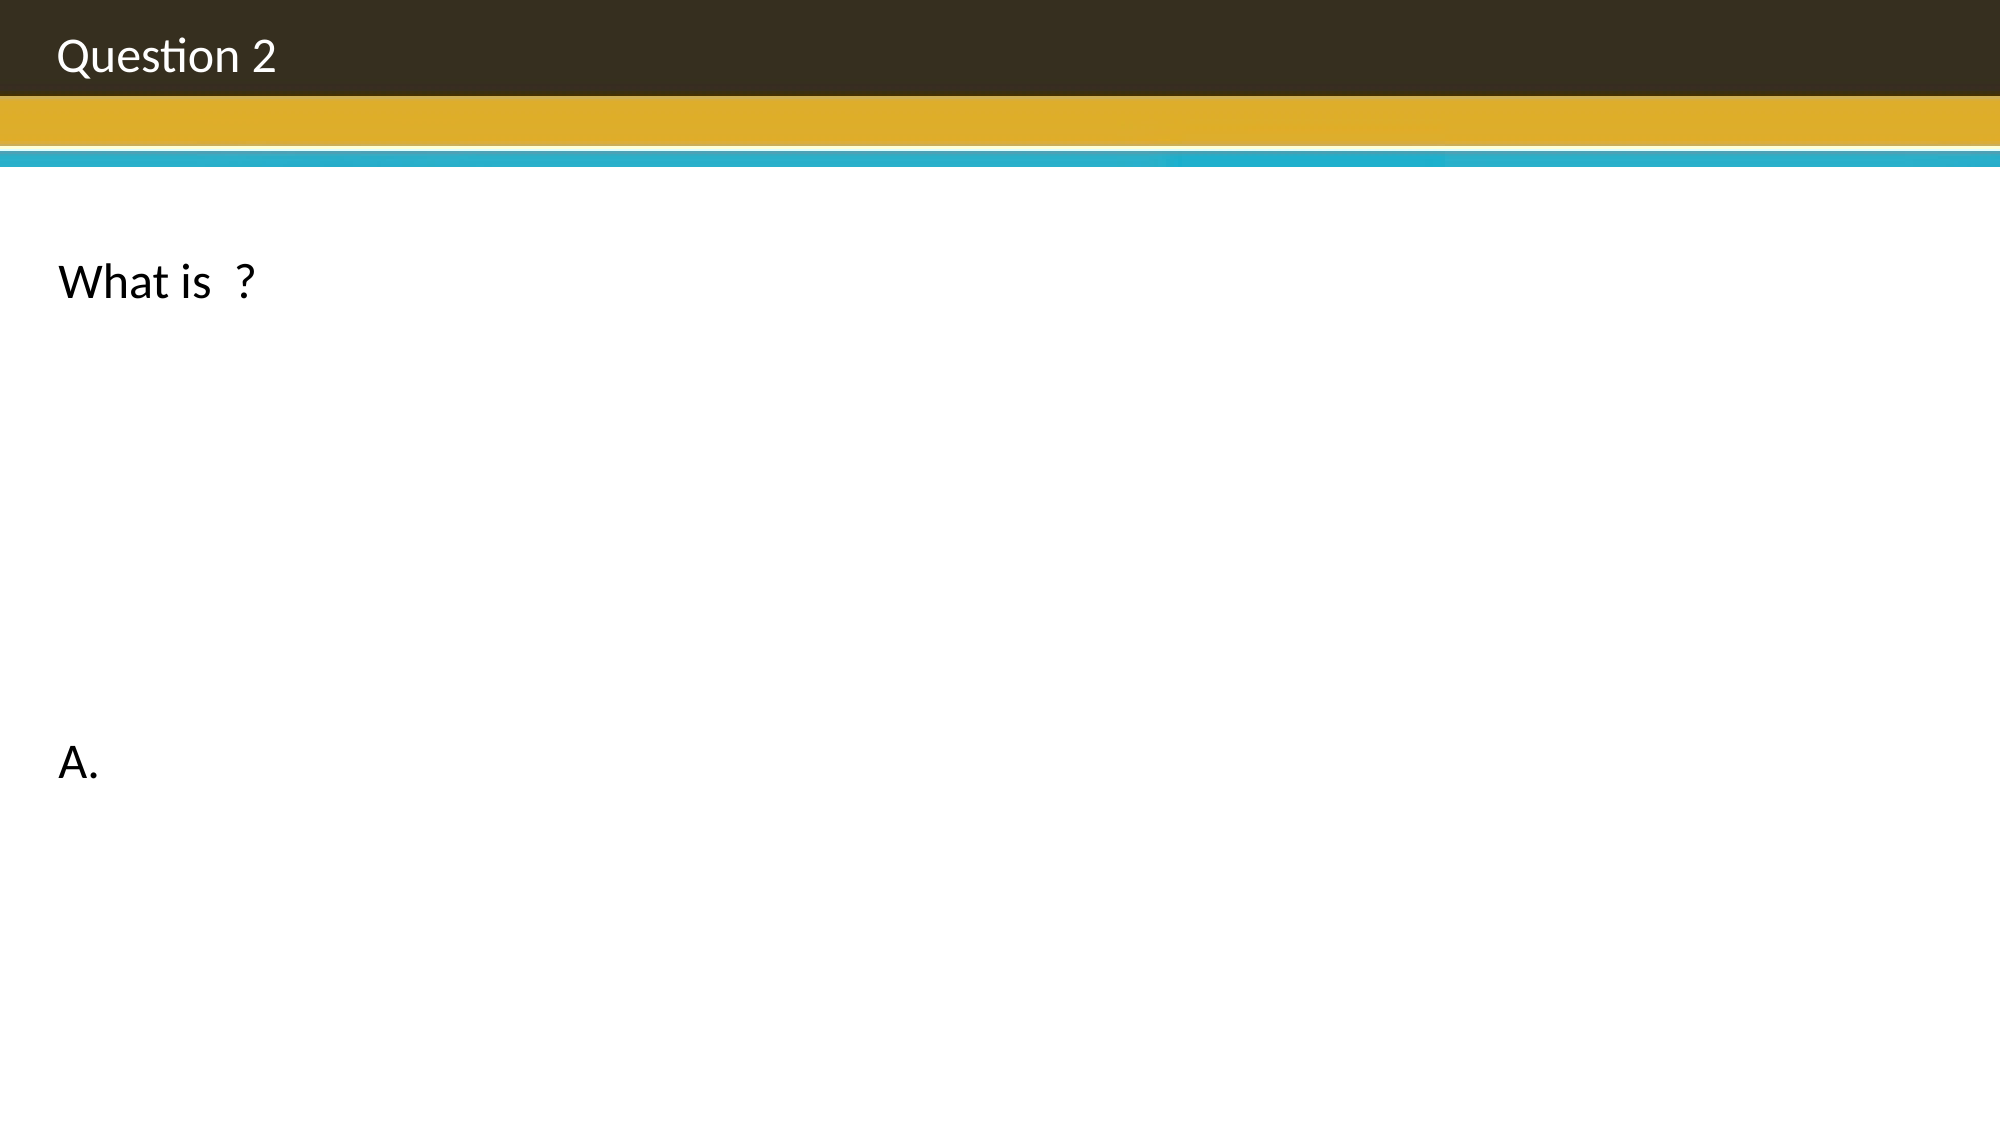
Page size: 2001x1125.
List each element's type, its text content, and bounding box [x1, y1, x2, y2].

text_box Question 2 [41, 14, 293, 90]
picture [0, 0, 2000, 167]
